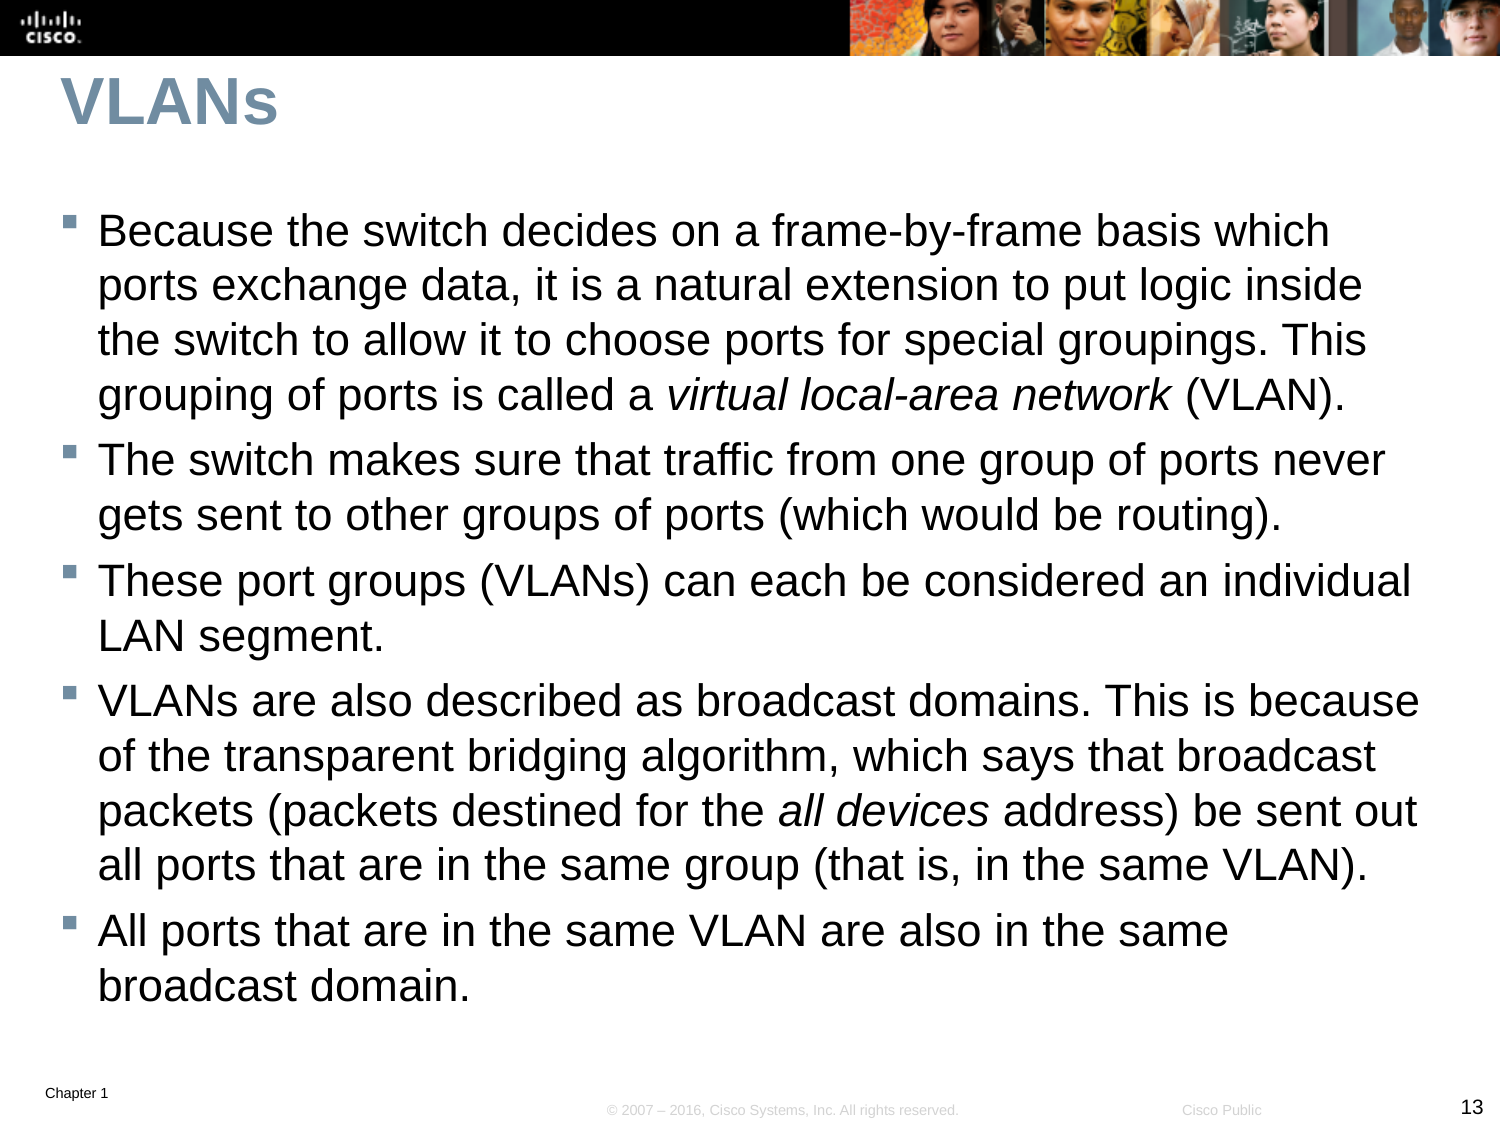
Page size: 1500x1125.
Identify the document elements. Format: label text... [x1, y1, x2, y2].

picture [0, 0, 1500, 56]
title VLANs [45, 59, 1444, 182]
list Because the switch decides on a frame-by-frame basis which ports exchange data, it is a natural extension to put logic inside the switch to allow it to choose ports for special groupings. This grouping of ports is called a virtual local-area network (VLAN). The switch makes sure that traffic from one group of ports never gets sent to other groups of ports (which would be routing). These port groups (VLANs) can each be considered an individual LAN segment. VLANs are also described as broadcast domains. This is because of the transparent bridging algorithm, which says that broadcast packets (packets destined for the all devices address) be sent out all ports that are in the same group (that is, in the same VLAN). All ports that are in the same VLAN are also in the same broadcast domain. [45, 193, 1444, 1037]
